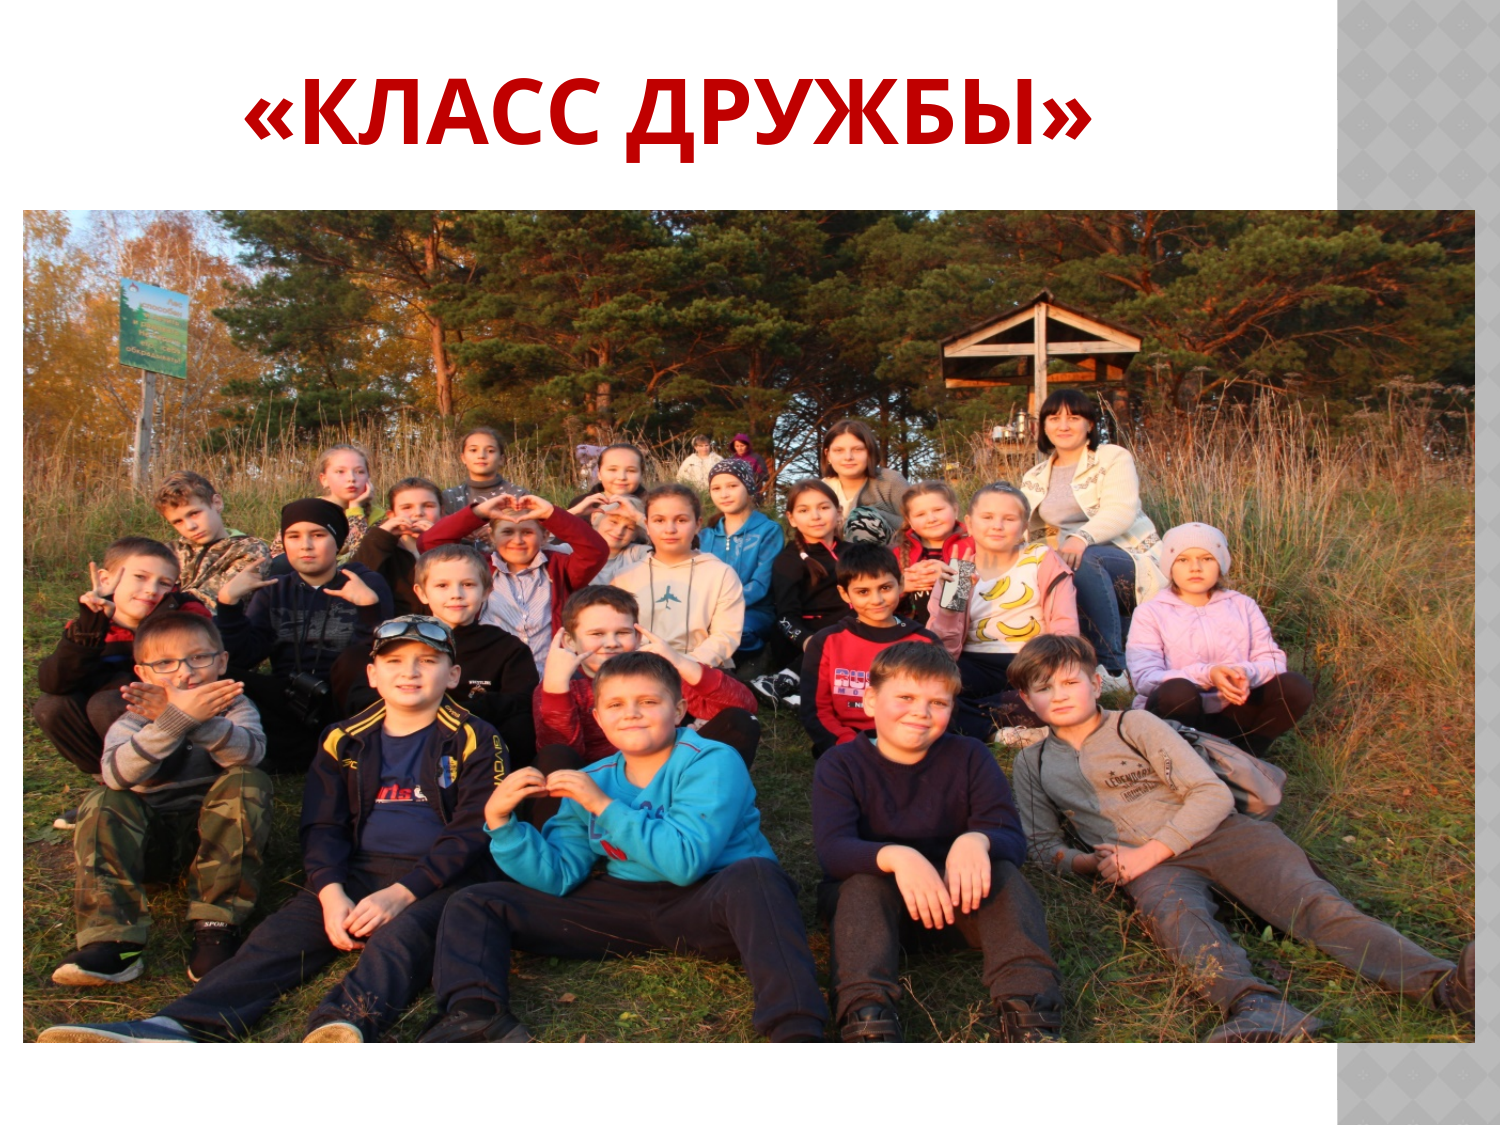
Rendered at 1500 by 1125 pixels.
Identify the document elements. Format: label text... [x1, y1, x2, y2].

title «Класс дружбы» [75, 52, 1263, 208]
picture [22, 210, 1475, 1044]
